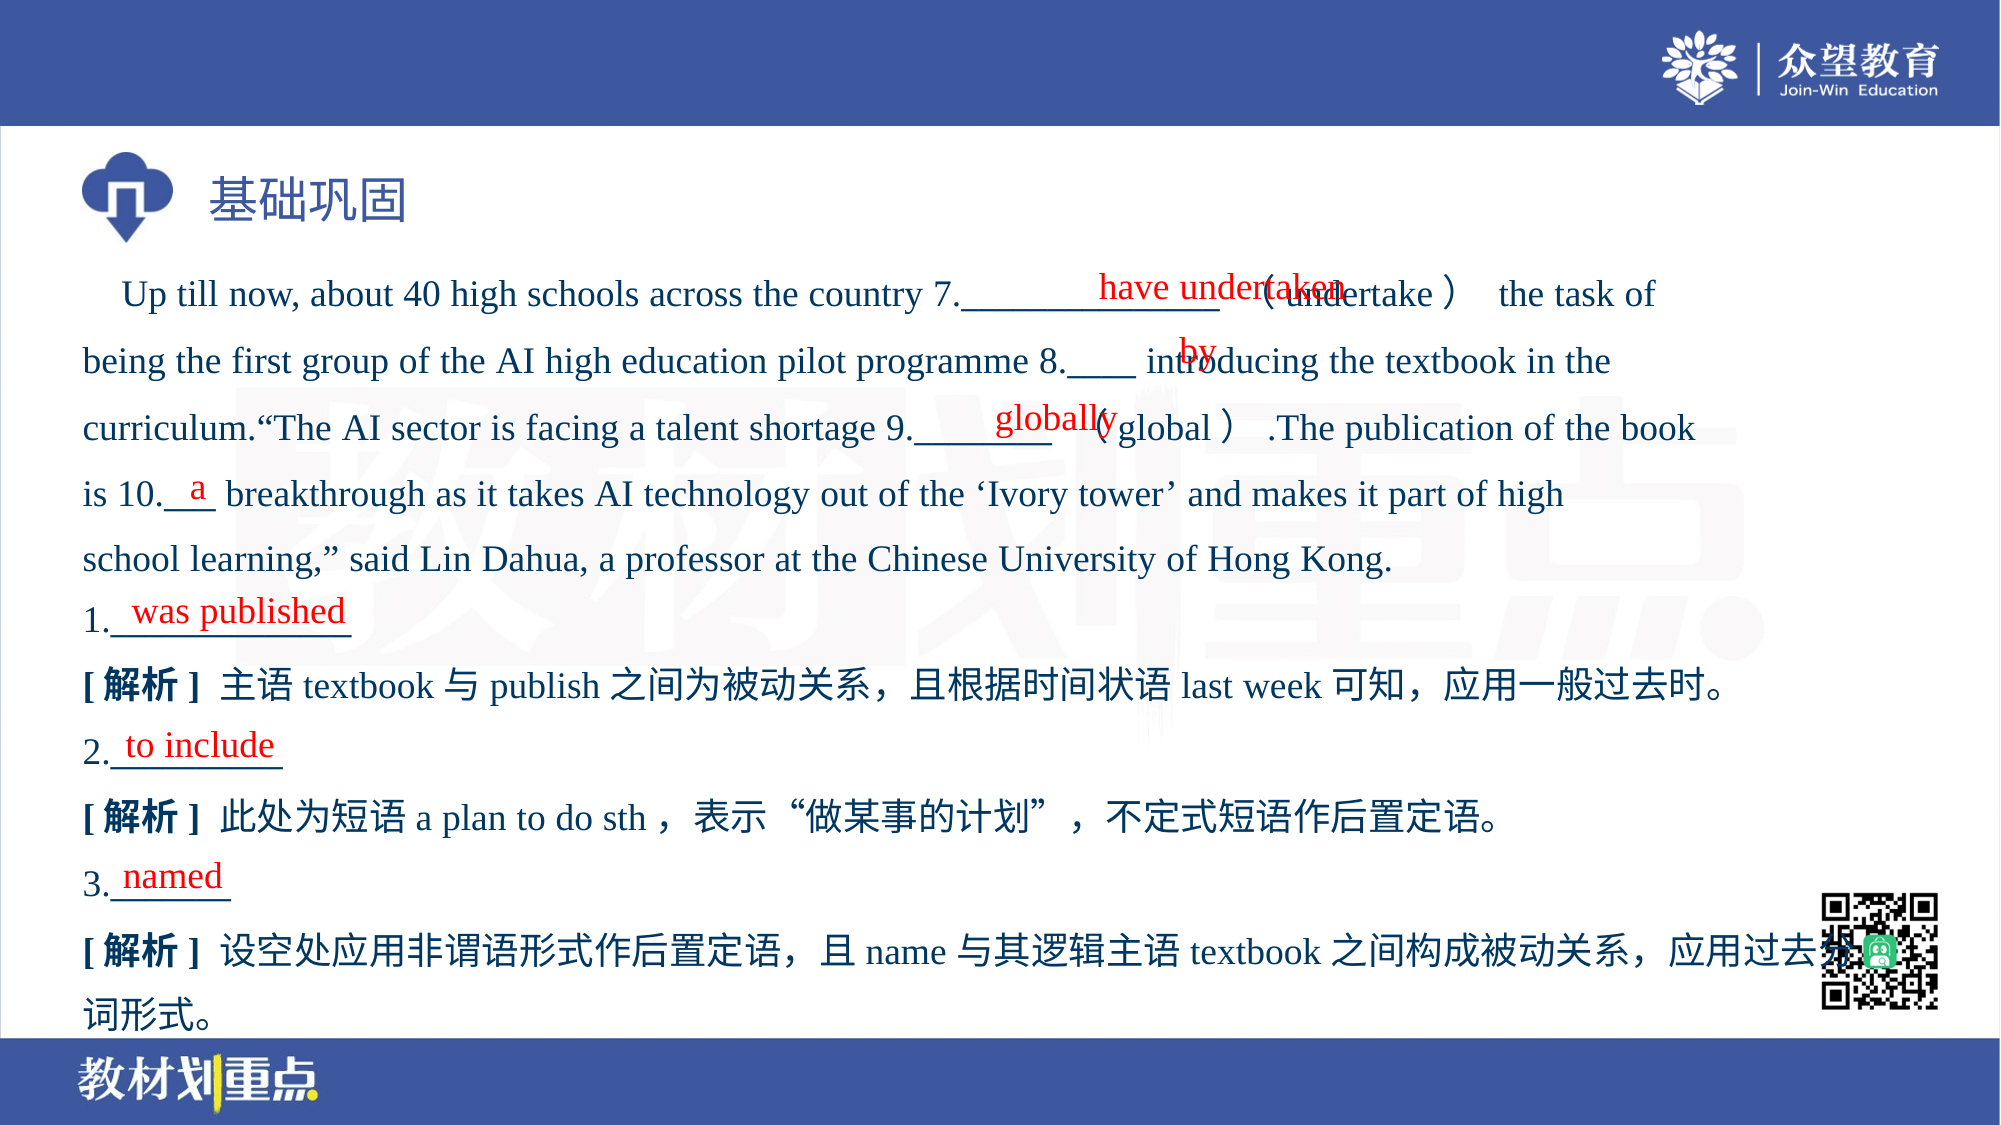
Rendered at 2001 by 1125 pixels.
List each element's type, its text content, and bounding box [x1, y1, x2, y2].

text_box to include [107, 700, 293, 758]
text_box a [176, 442, 221, 501]
text_box have undertaken [1080, 242, 1365, 300]
text_box was published [113, 566, 364, 624]
picture [0, 0, 2000, 1125]
text_box [解析] 此处为短语a plan to do sth，表示“做某事的计划”，不定式短语作后置定语。 [82, 773, 1817, 831]
text_box 1.______________ [82, 575, 1817, 634]
text_box 2.__________ [82, 707, 1817, 765]
text_box by [1165, 306, 1231, 365]
text_box [解析] 设空处应用非谓语形式作后置定语，且name与其逻辑主语textbook之间构成被动关系，应用过去分 词形式。 [82, 905, 1817, 1030]
text_box 3._______ [82, 838, 1817, 897]
text_box [解析] 主语textbook与publish之间为被动关系，且根据时间状语last week可知，应用一般过去时。 [82, 641, 1817, 699]
text_box named [109, 831, 237, 890]
text_box globally [981, 373, 1132, 432]
text_box Up till now, about 40 high schools across the country 7._______________ （undertake） the task of being the first group of the AI high education pilot programme 8.____ introducing the textbook in the curriculum.“The AI sector is facing a talent shortage 9.________ （global）.The publication of the book is 10.___ breakthrough as it takes AI technology out of the ‘Ivory tower’ and makes it part of high school learning,” said Lin Dahua, a professor at the Chinese University of Hong Kong. [82, 247, 1817, 572]
